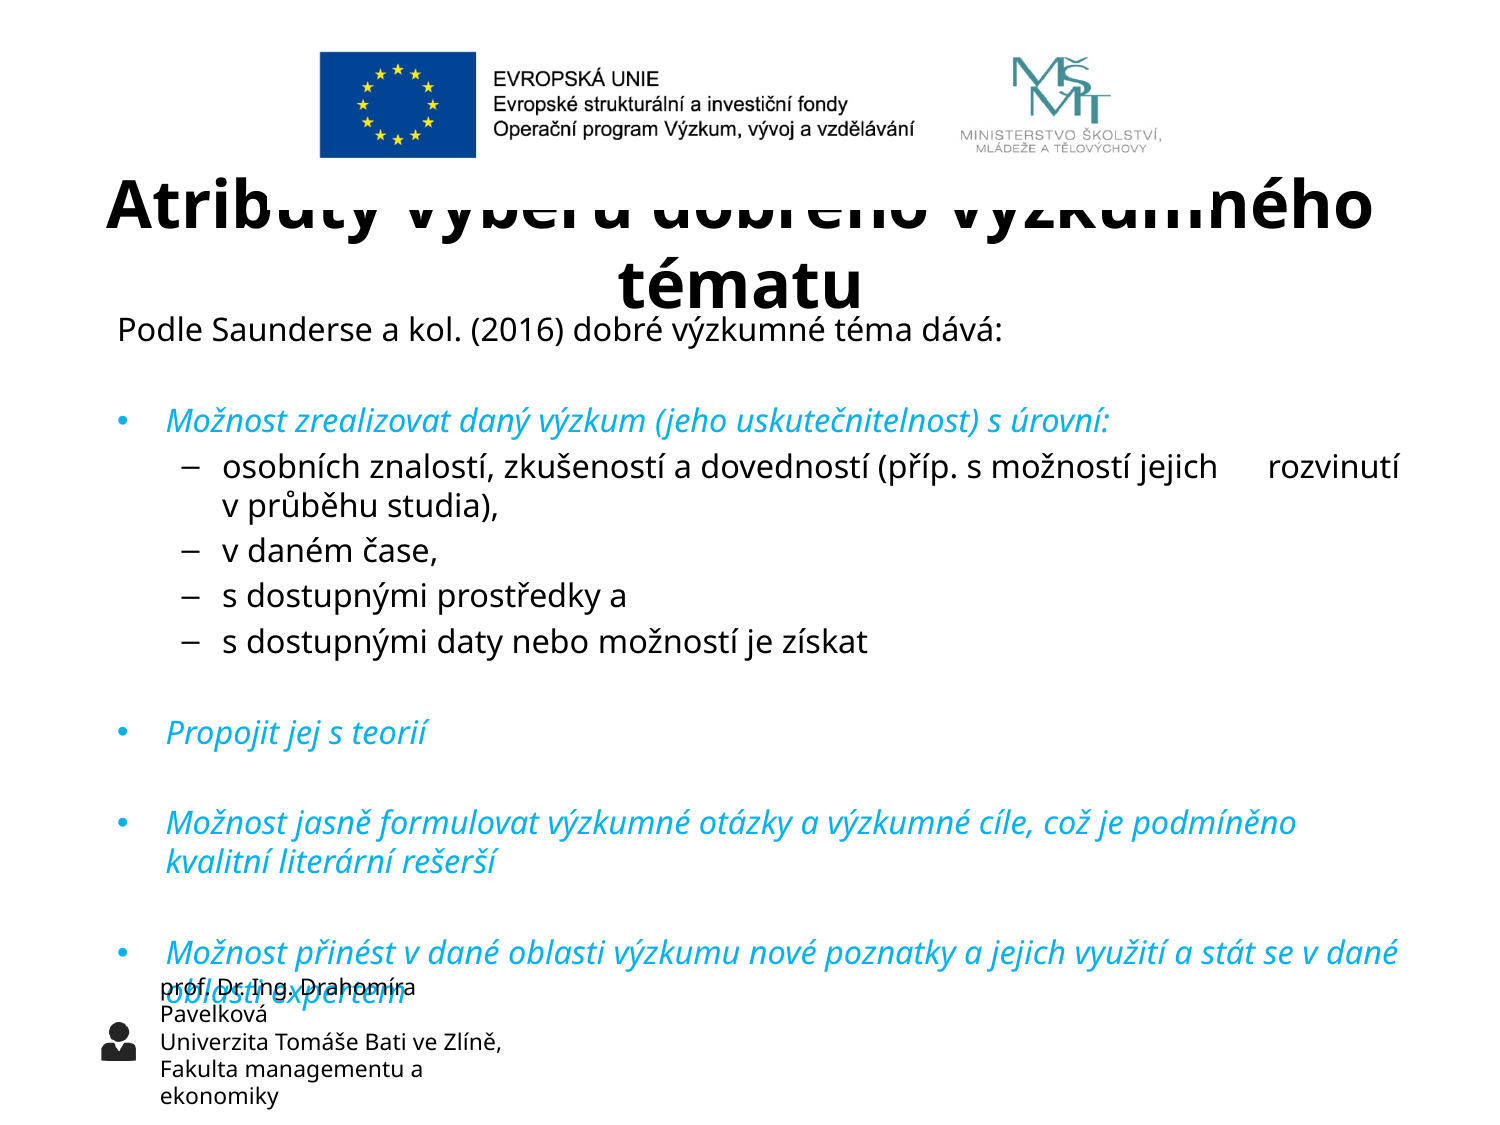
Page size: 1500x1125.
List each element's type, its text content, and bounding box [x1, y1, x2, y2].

title Atributy výběru dobrého výzkumného tématu [0, 208, 1500, 275]
picture [267, 0, 1213, 210]
picture [101, 1021, 136, 1062]
list Podle Saunderse a kol. (2016) dobré výzkumné téma dává: Možnost zrealizovat daný výzkum (jeho uskutečnitelnost) s úrovní: osobních znalostí, zkušeností a dovedností (příp. s možností jejich rozvinutí v průběhu studia), v daném čase, s dostupnými prostředky a s dostupnými daty nebo možností je získat Propojit jej s teorií Možnost jasně formulovat výzkumné otázky a výzkumné cíle, což je podmíněno kvalitní literární rešerší Možnost přinést v dané oblasti výzkumu nové poznatky a jejich využití a stát se v dané oblasti expertem [101, 275, 1425, 1023]
footer prof. Dr. Ing. Drahomíra Pavelková Univerzita Tomáše Bati ve Zlíně, Fakulta managementu a ekonomiky [145, 999, 526, 1083]
